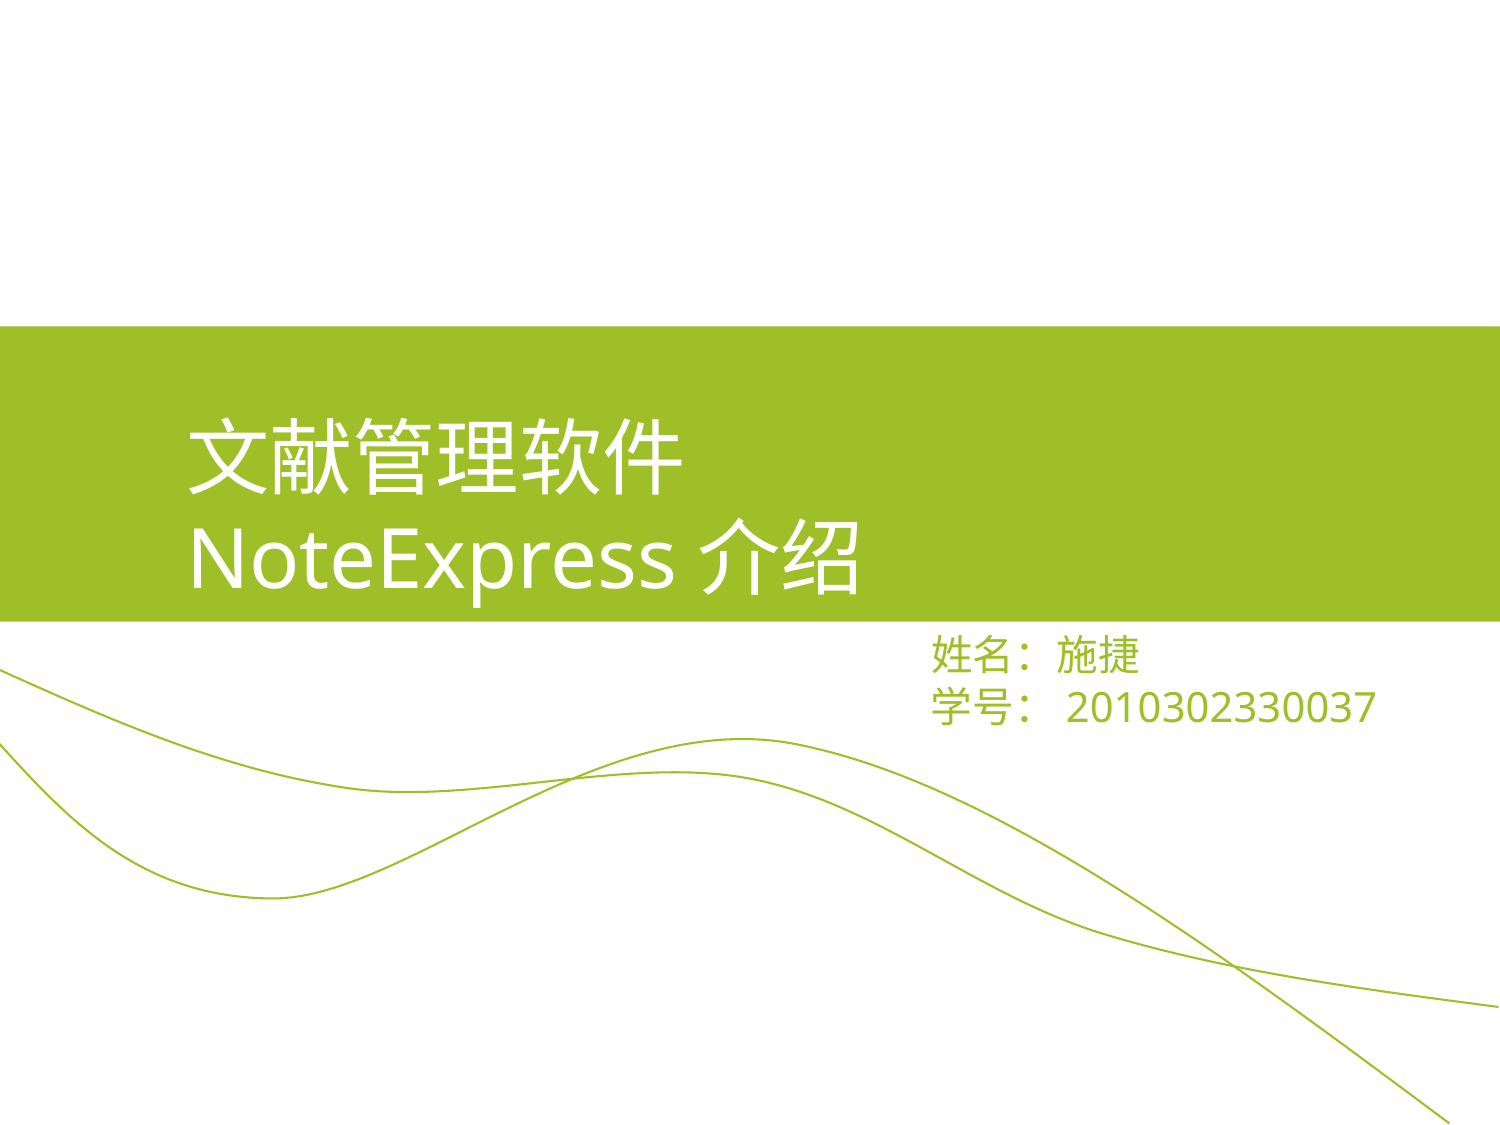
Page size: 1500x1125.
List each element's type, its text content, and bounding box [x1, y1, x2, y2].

text_box 文献管理软件 NoteExpress介绍 [171, 398, 880, 613]
text_box [0, 324, 1500, 624]
text_box 学号：2010302330037 [915, 673, 1393, 739]
text_box [0, 736, 1451, 1125]
text_box [0, 667, 568, 795]
text_box 姓名：施捷 [916, 621, 1155, 673]
text_box [1200, 939, 1499, 1010]
